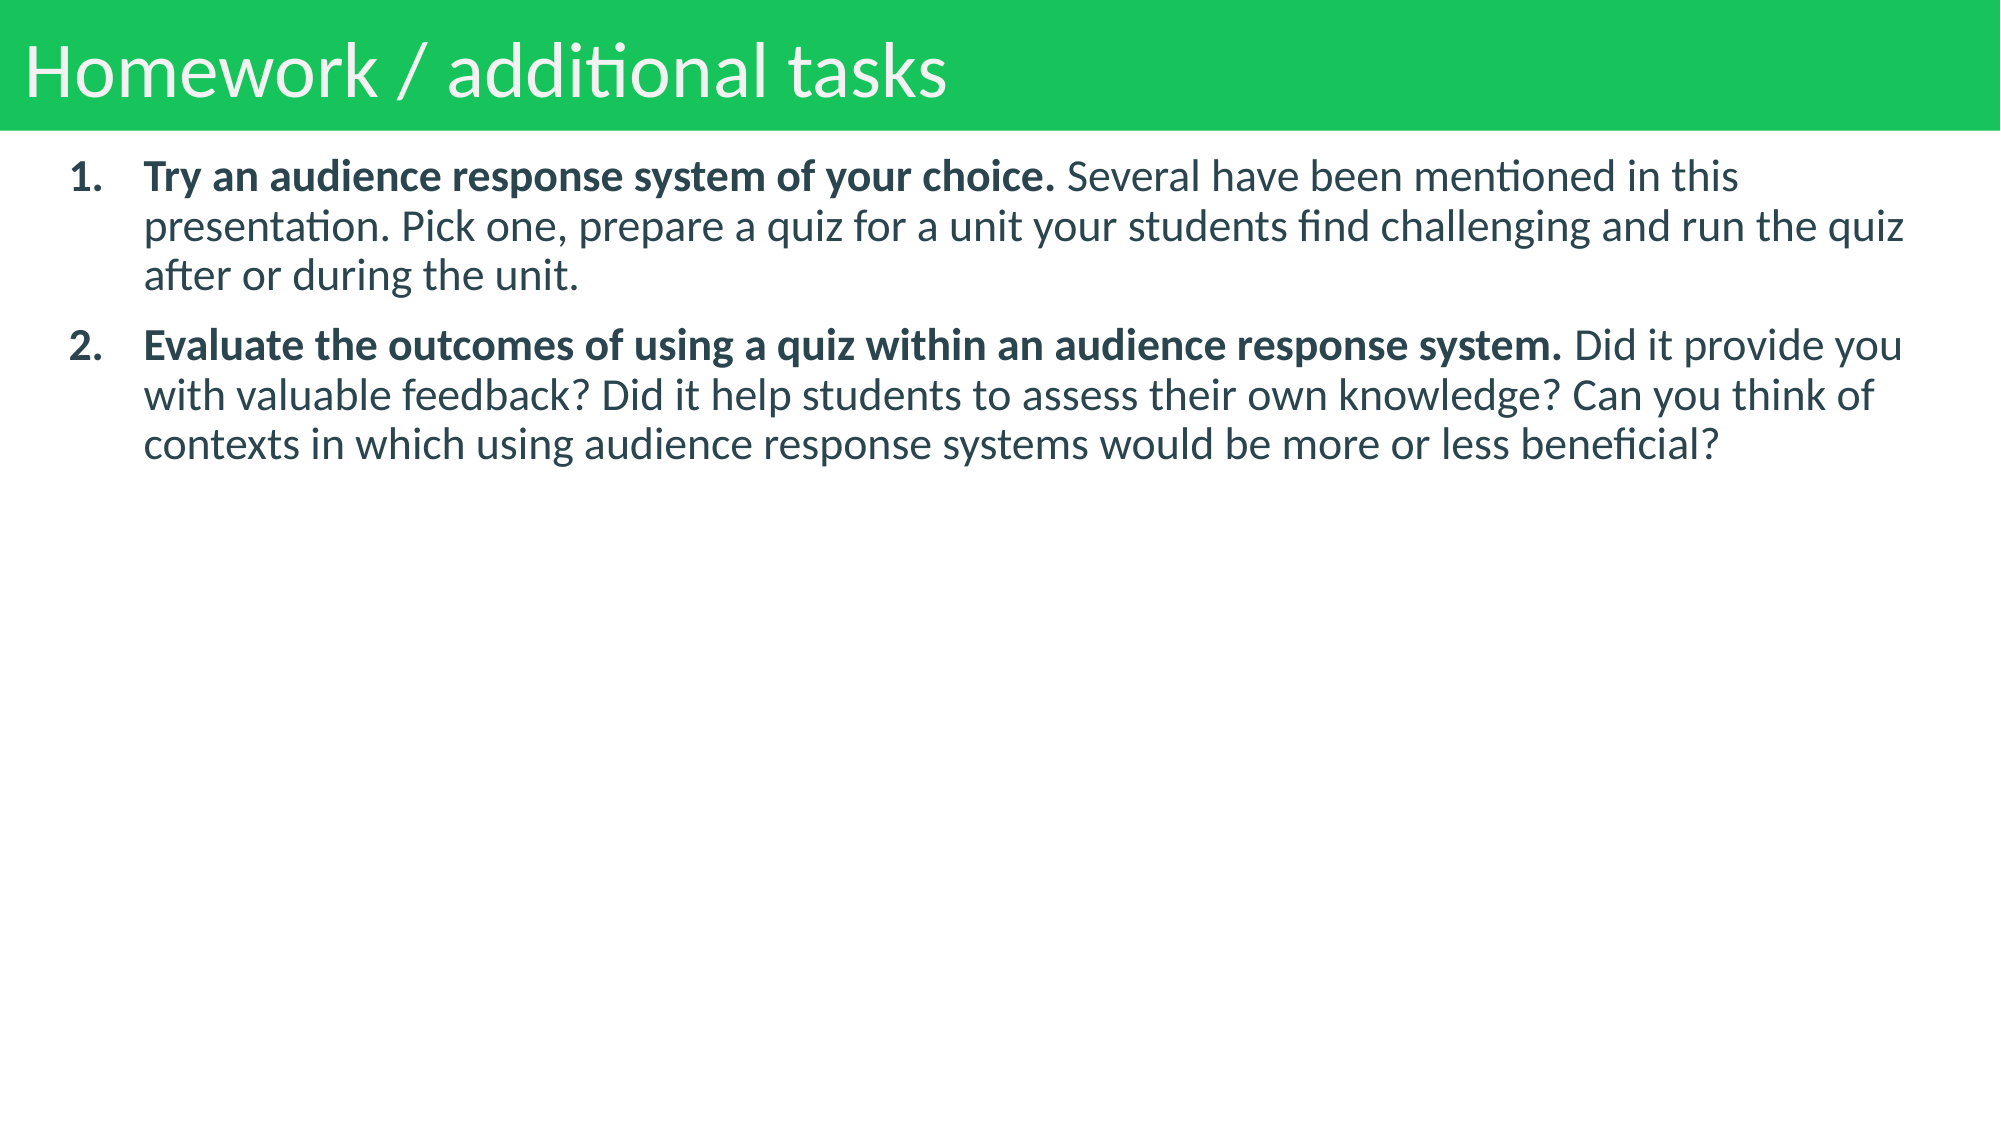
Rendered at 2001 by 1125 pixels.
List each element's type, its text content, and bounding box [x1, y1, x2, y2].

title Homework / additional tasks [16, 13, 1976, 131]
list Try an audience response system of your choice. Several have been mentioned in this presentation. Pick one, prepare a quiz for a unit your students find challenging and run the quiz after or during the unit. Evaluate the outcomes of using a quiz within an audience response system. Did it provide you with valuable feedback? Did it help students to assess their own knowledge? Can you think of contexts in which using audience response systems would be more or less beneficial? [16, 144, 1976, 1108]
